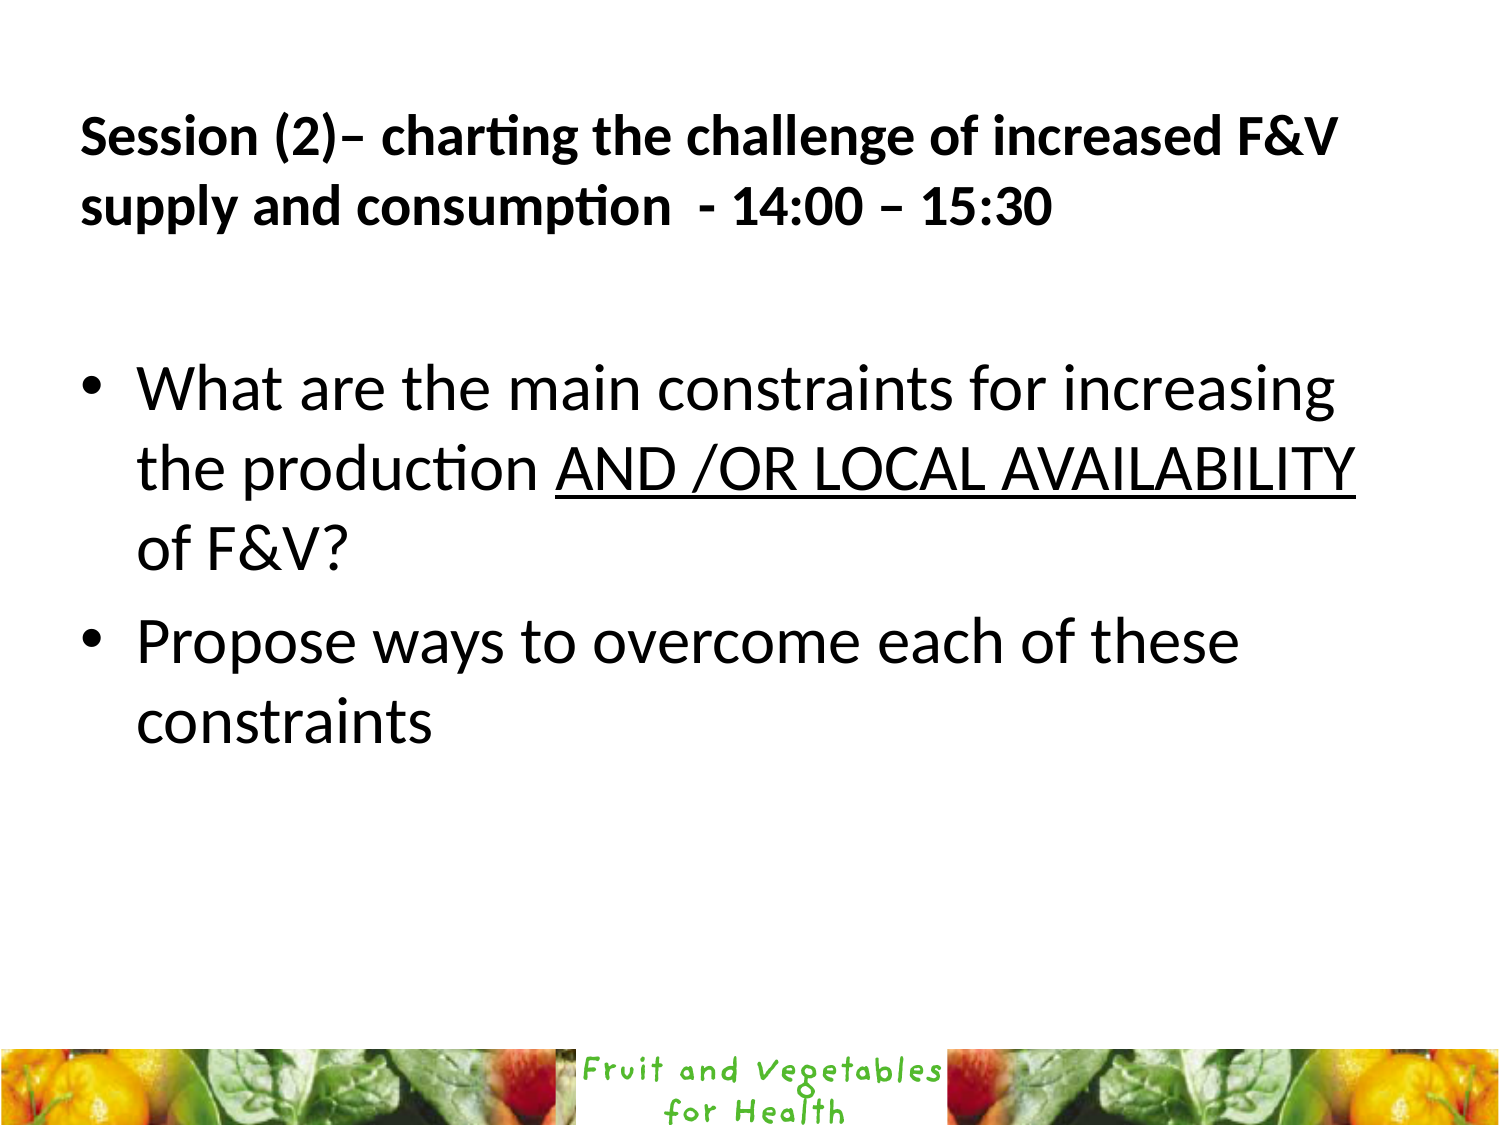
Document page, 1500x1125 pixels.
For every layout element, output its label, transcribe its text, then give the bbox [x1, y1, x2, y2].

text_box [1, 1049, 1499, 1125]
list Session (2)– charting the challenge of increased F&V supply and consumption - 14:00 – 15:30 What are the main constraints for increasing the production AND /OR LOCAL AVAILABILITY of F&V? Propose ways to overcome each of these constraints [64, 90, 1415, 833]
